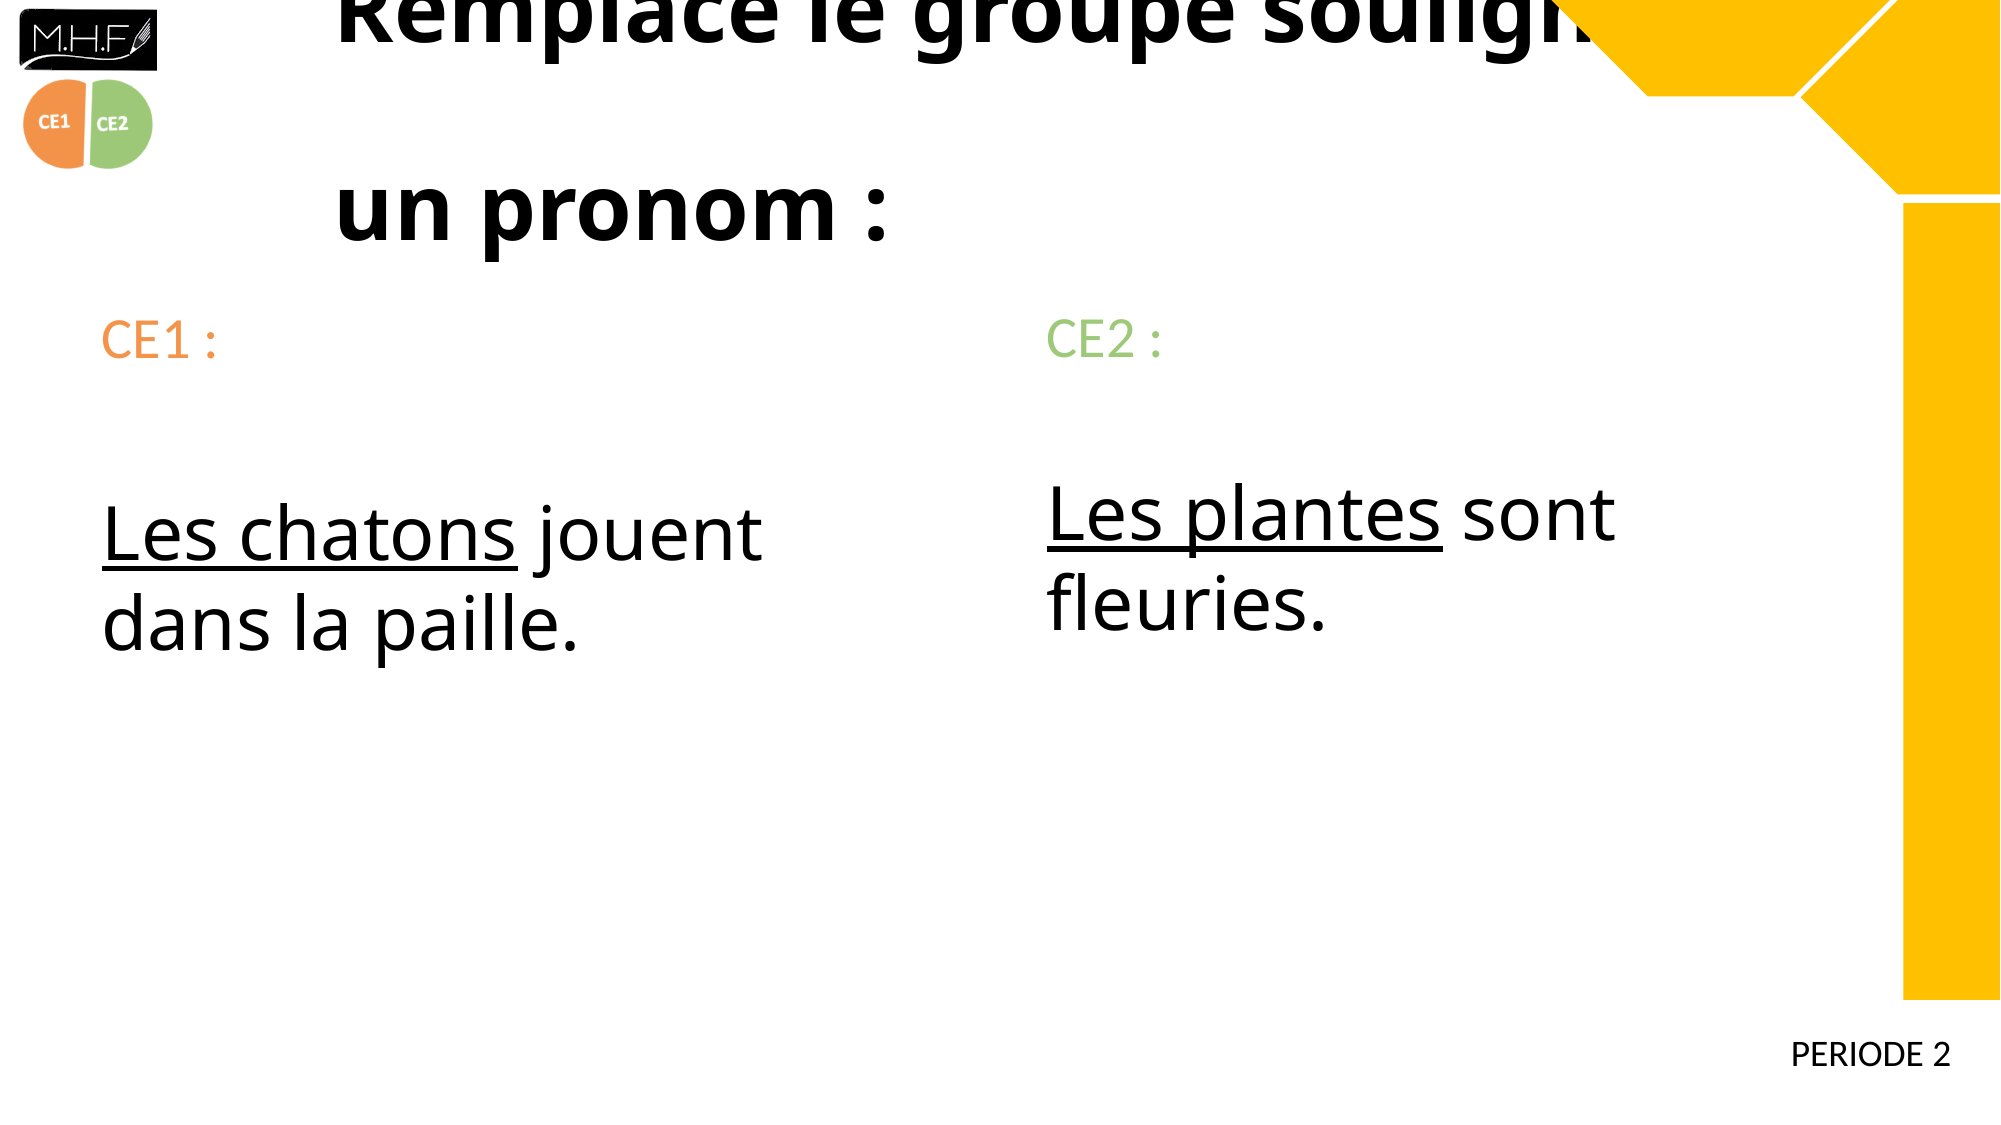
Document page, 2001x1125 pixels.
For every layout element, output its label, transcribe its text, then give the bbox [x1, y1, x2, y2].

picture [1, 7, 177, 207]
list CE1 : Les chatons jouent dans la paille. [86, 300, 897, 1015]
text_box CE2 : Les plantes sont fleuries. [1031, 299, 1853, 1014]
text_box [1549, 0, 1892, 98]
text_box PERIODE 2 [1362, 1021, 1967, 1125]
title Remplace le groupe souligné par un pronom : [318, 3, 1865, 221]
text_box [1902, 202, 2000, 1001]
text_box [1799, 0, 2000, 196]
